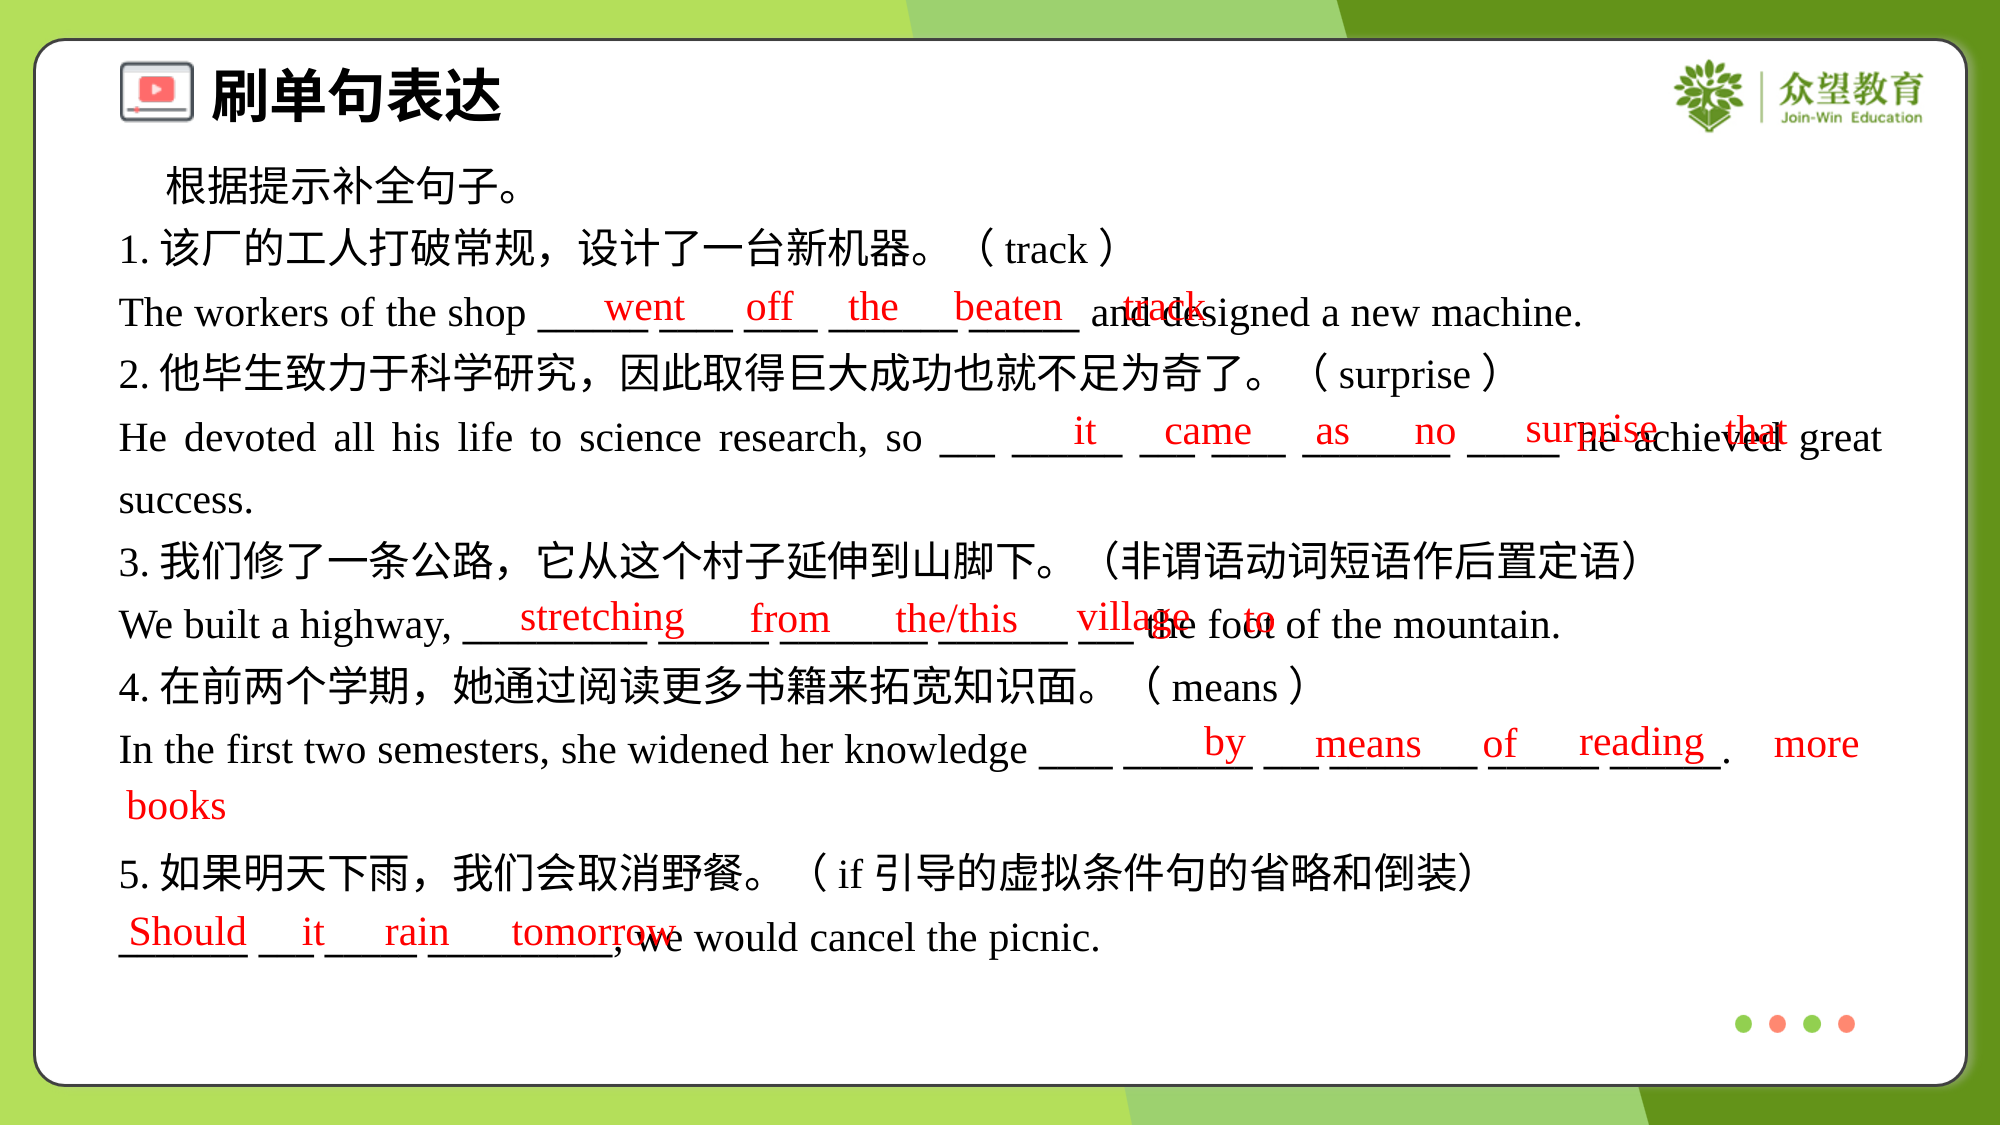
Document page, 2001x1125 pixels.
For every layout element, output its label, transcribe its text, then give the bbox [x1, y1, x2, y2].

text_box of [1478, 703, 1523, 761]
text_box Should [124, 890, 252, 949]
text_box more [1769, 703, 1865, 761]
text_box books [122, 765, 231, 824]
text_box went [599, 265, 691, 324]
text_box it [1069, 390, 1102, 449]
text_box the/this [891, 578, 1023, 636]
text_box means [1310, 703, 1427, 761]
text_box rain [380, 890, 455, 949]
text_box by [1199, 701, 1251, 759]
text_box 5.如果明天下雨，我们会取消野餐。（if引导的虚拟条件句的省略和倒装） _______ ___ _____ __________, we would cancel the picnic. [118, 834, 1883, 955]
text_box 4.在前两个学期，她通过阅读更多书籍来拓宽知识面。（means） In the first two semesters, she widened her knowledge ____ _______ ___ ________ ______ ______. [118, 647, 1883, 830]
text_box tomorrow [507, 890, 681, 949]
text_box off [741, 265, 799, 324]
text_box surprise [1521, 388, 1663, 447]
text_box village [1072, 576, 1195, 634]
picture [0, 0, 2000, 1125]
text_box track [1118, 265, 1211, 324]
text_box to [1238, 578, 1281, 636]
text_box stretching [516, 576, 690, 634]
text_box it [297, 890, 330, 949]
text_box as [1310, 390, 1355, 449]
text_box the [843, 265, 904, 324]
text_box 3.我们修了一条公路，它从这个村子延伸到山脚下。（非谓语动词短语作后置定语） We built a highway, __________ ______ ________ _______ ___ the foot of the mountain. [118, 522, 1883, 642]
text_box reading [1574, 701, 1709, 759]
text_box beaten [949, 265, 1068, 324]
text_box 根据提示补全句子。 1.该厂的工人打破常规，设计了一台新机器。（track） The workers of the shop ______ ____ ____ _______ ______ and designed a new machine. [118, 146, 1883, 329]
text_box 2.他毕生致力于科学研究，因此取得巨大成功也就不足为奇了。（surprise） He devoted all his life to science research, so ___ ______ ___ ____ ________ _____ he achieved great success. [118, 334, 1883, 517]
text_box no [1409, 390, 1461, 449]
text_box came [1159, 390, 1257, 449]
text_box that [1720, 390, 1793, 449]
text_box from [745, 578, 836, 636]
